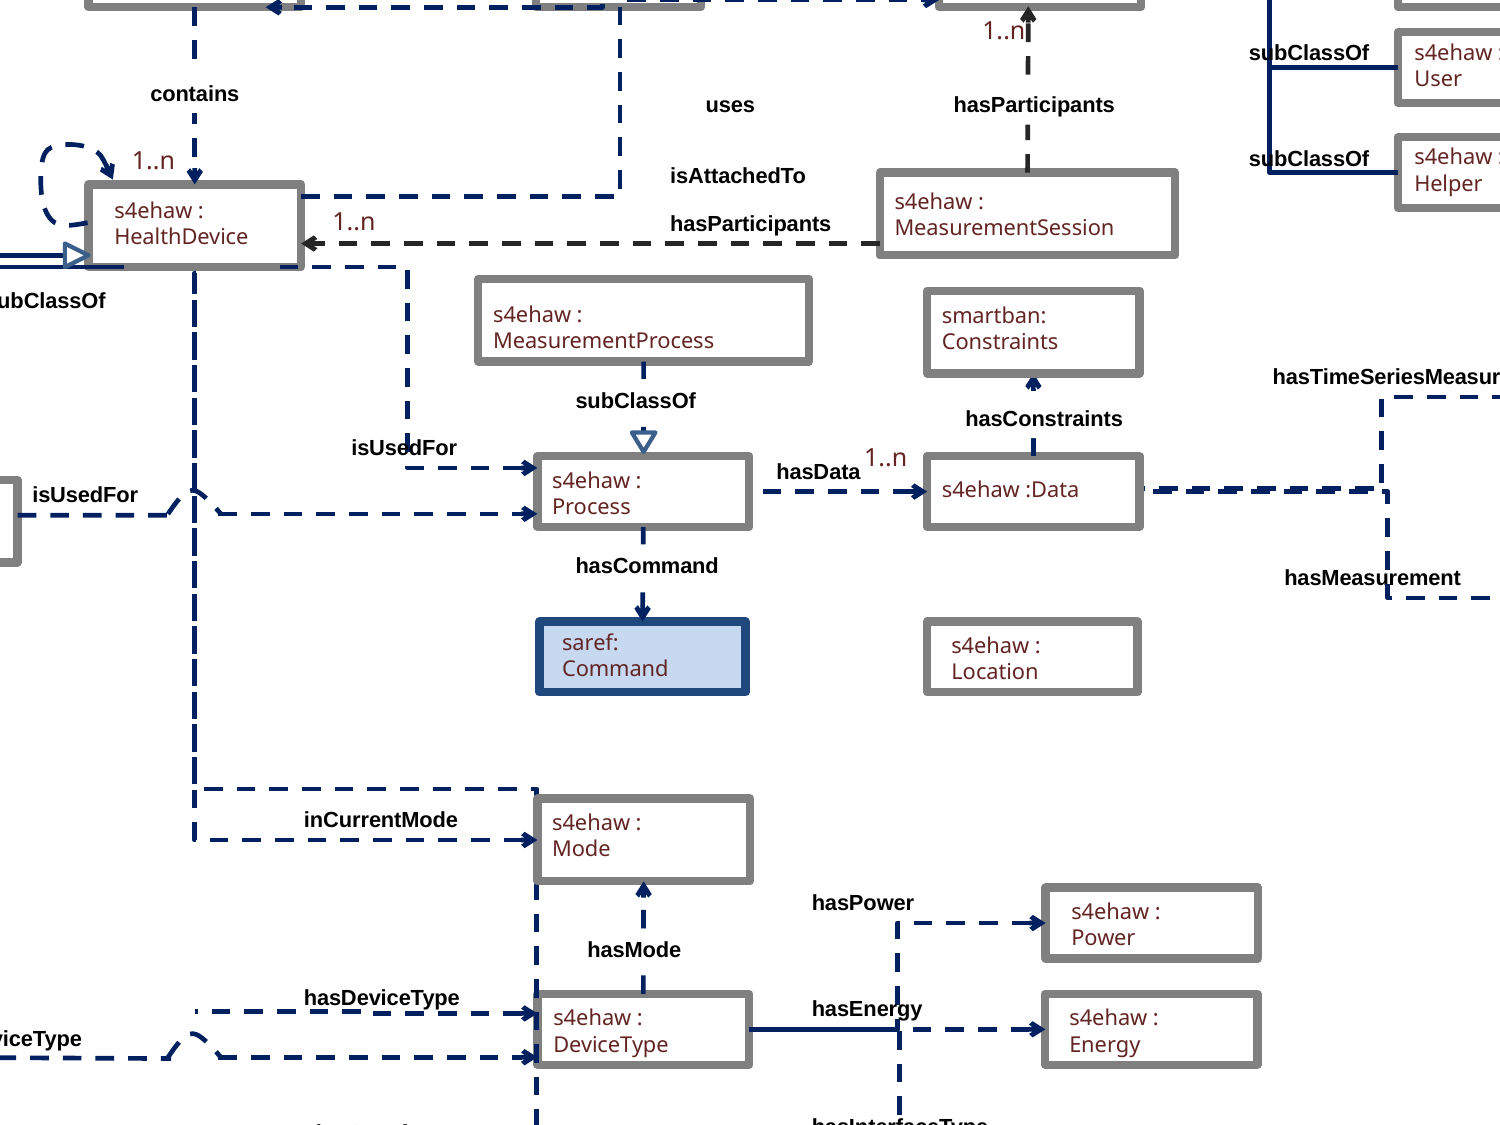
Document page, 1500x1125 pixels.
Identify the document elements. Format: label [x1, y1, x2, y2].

text_box [0, 0, 1500, 1125]
